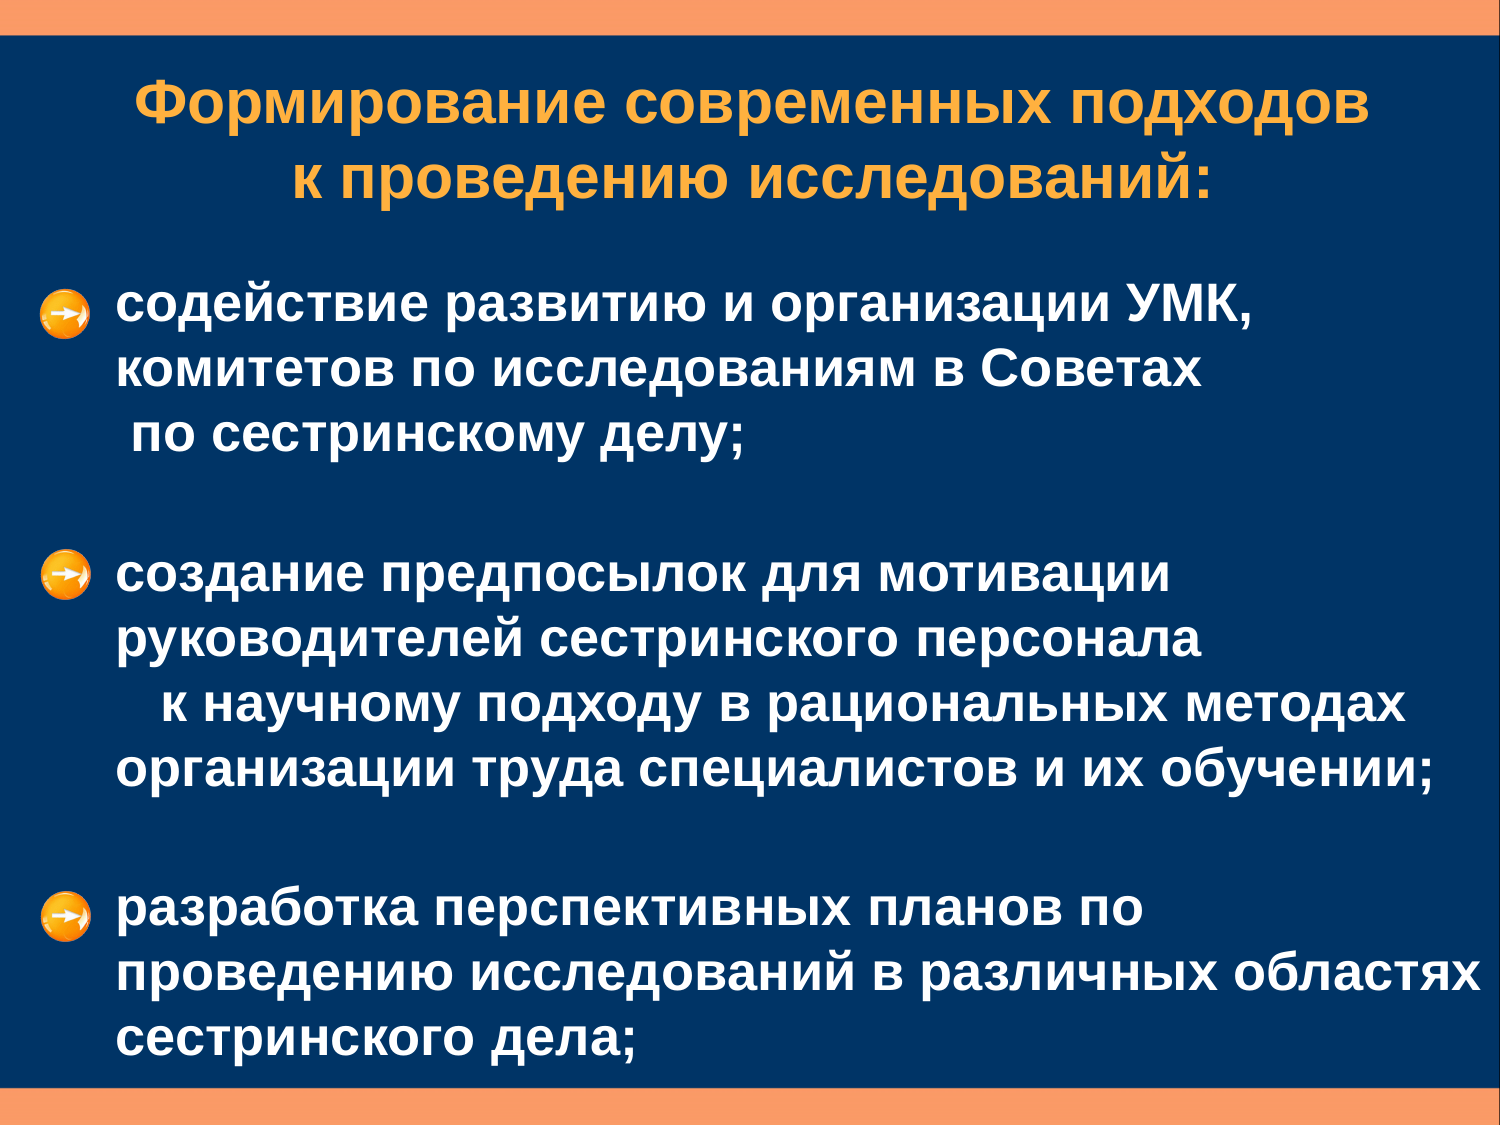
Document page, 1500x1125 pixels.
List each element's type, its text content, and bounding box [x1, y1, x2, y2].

text_box содействие развитию и организации УМК, комитетов по исследованиям в Советах по сестринскому делу; создание предпосылок для мотивации руководителей сестринского персонала к научному подходу в рациональных методах организации труда специалистов и их обучении; разработка перспективных планов по проведению исследований в различных областях сестринского дела; [100, 259, 1500, 1075]
picture [0, 0, 1500, 1125]
text_box Формирование современных подходов к проведению исследований: [41, 53, 1483, 218]
